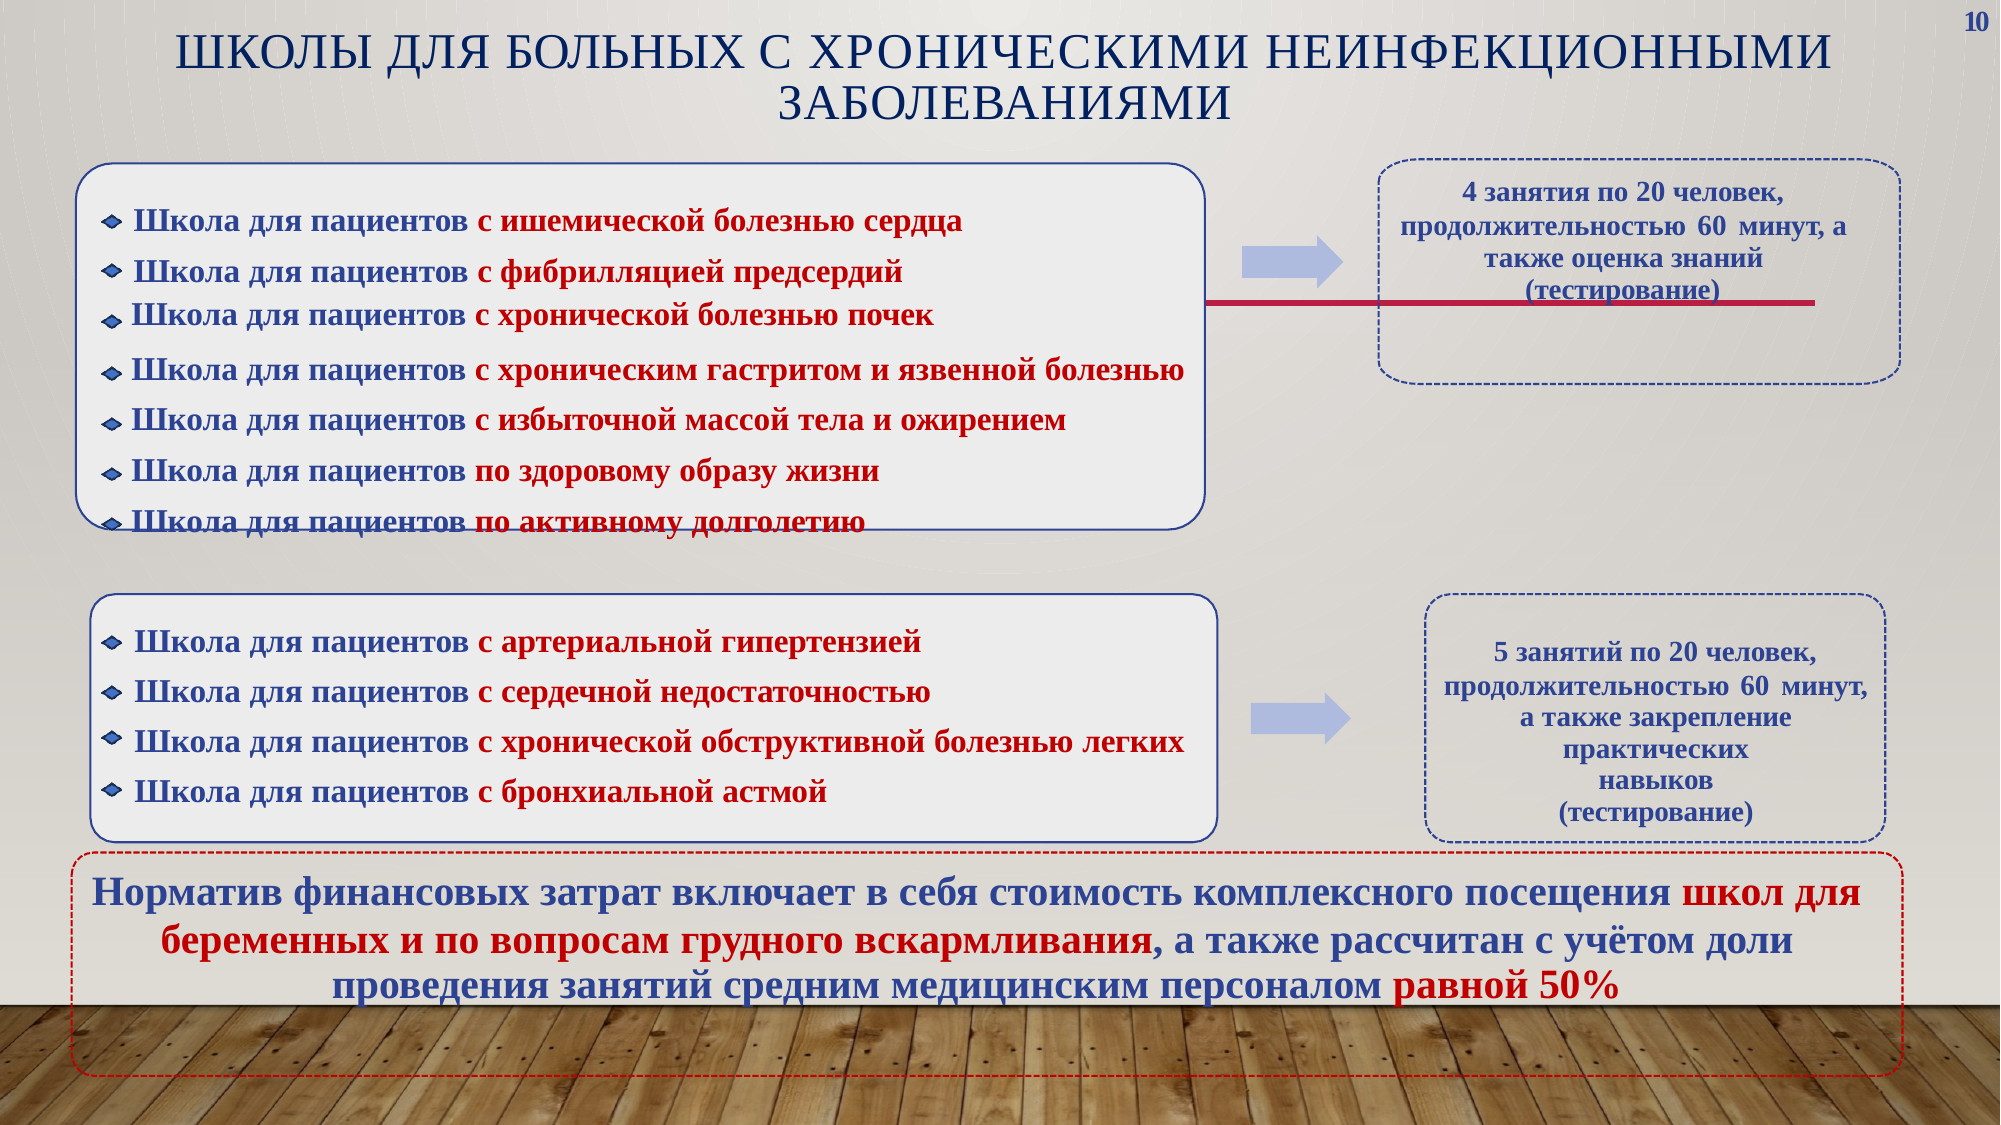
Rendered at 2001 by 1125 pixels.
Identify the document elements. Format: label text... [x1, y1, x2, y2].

text_box 5 занятий по 20 человек, продолжительностью 60 минут, а также закрепление практических навыков (тестирование) [1437, 632, 1873, 828]
text_box [71, 852, 1903, 1076]
text_box [1242, 235, 1344, 289]
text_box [100, 214, 122, 532]
text_box [1425, 594, 1886, 843]
text_box Школа для пациентов с хронической болезнью почек Школа для пациентов с хроническим гастритом и язвенной болезнью Школа для пациентов с избыточной массой тела и ожирением Школа для пациентов по здоровому образу жизни Школа для пациентов по активному долголетию [129, 279, 1219, 540]
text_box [74, 162, 1207, 531]
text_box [89, 592, 1219, 844]
text_box [1250, 692, 1352, 745]
picture [0, 1005, 2000, 1125]
text_box 4 занятия по 20 человек, продолжительностью 60 минут, а также оценка знаний (тестирование) [1397, 215, 1849, 306]
title Школы для больных с хроническими неинфекционными заболеваниями [129, 17, 1879, 215]
text_box Норматив финансовых затрат включает в себя стоимость комплексного посещения школ для беременных и по вопросам грудного вскармливания, а также рассчитан с учётом доли проведения занятий средним медицинским персоналом равной 50% [90, 863, 1863, 1007]
text_box [1378, 162, 1900, 384]
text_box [100, 635, 122, 798]
text_box 10 [1951, 0, 2000, 37]
